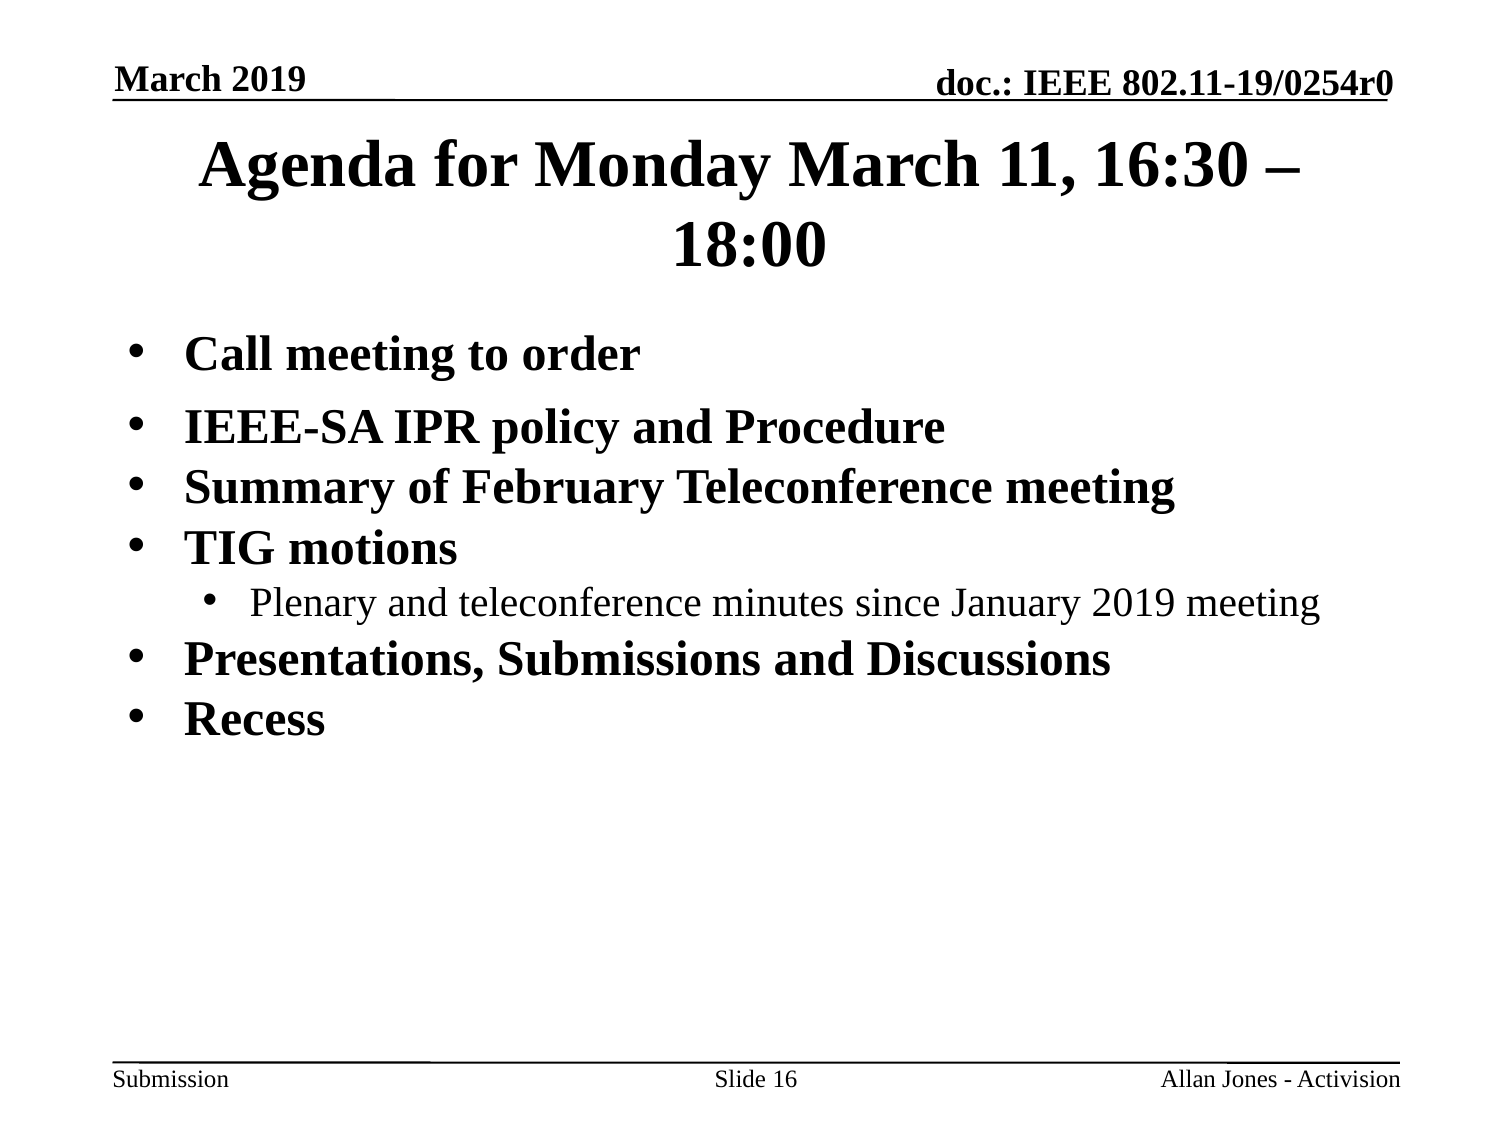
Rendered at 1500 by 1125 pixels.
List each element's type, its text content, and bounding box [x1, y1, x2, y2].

list Call meeting to order IEEE-SA IPR policy and Procedure Summary of February Teleconference meeting TIG motions Plenary and teleconference minutes since January 2019 meeting Presentations, Submissions and Discussions Recess [112, 324, 1388, 1000]
footer Allan Jones - Activision [902, 1061, 1402, 1093]
slide_number Slide 16 [712, 1061, 800, 1123]
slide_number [114, 54, 493, 100]
title Agenda for Monday March 11, 16:30 – 18:00 [112, 112, 1388, 288]
